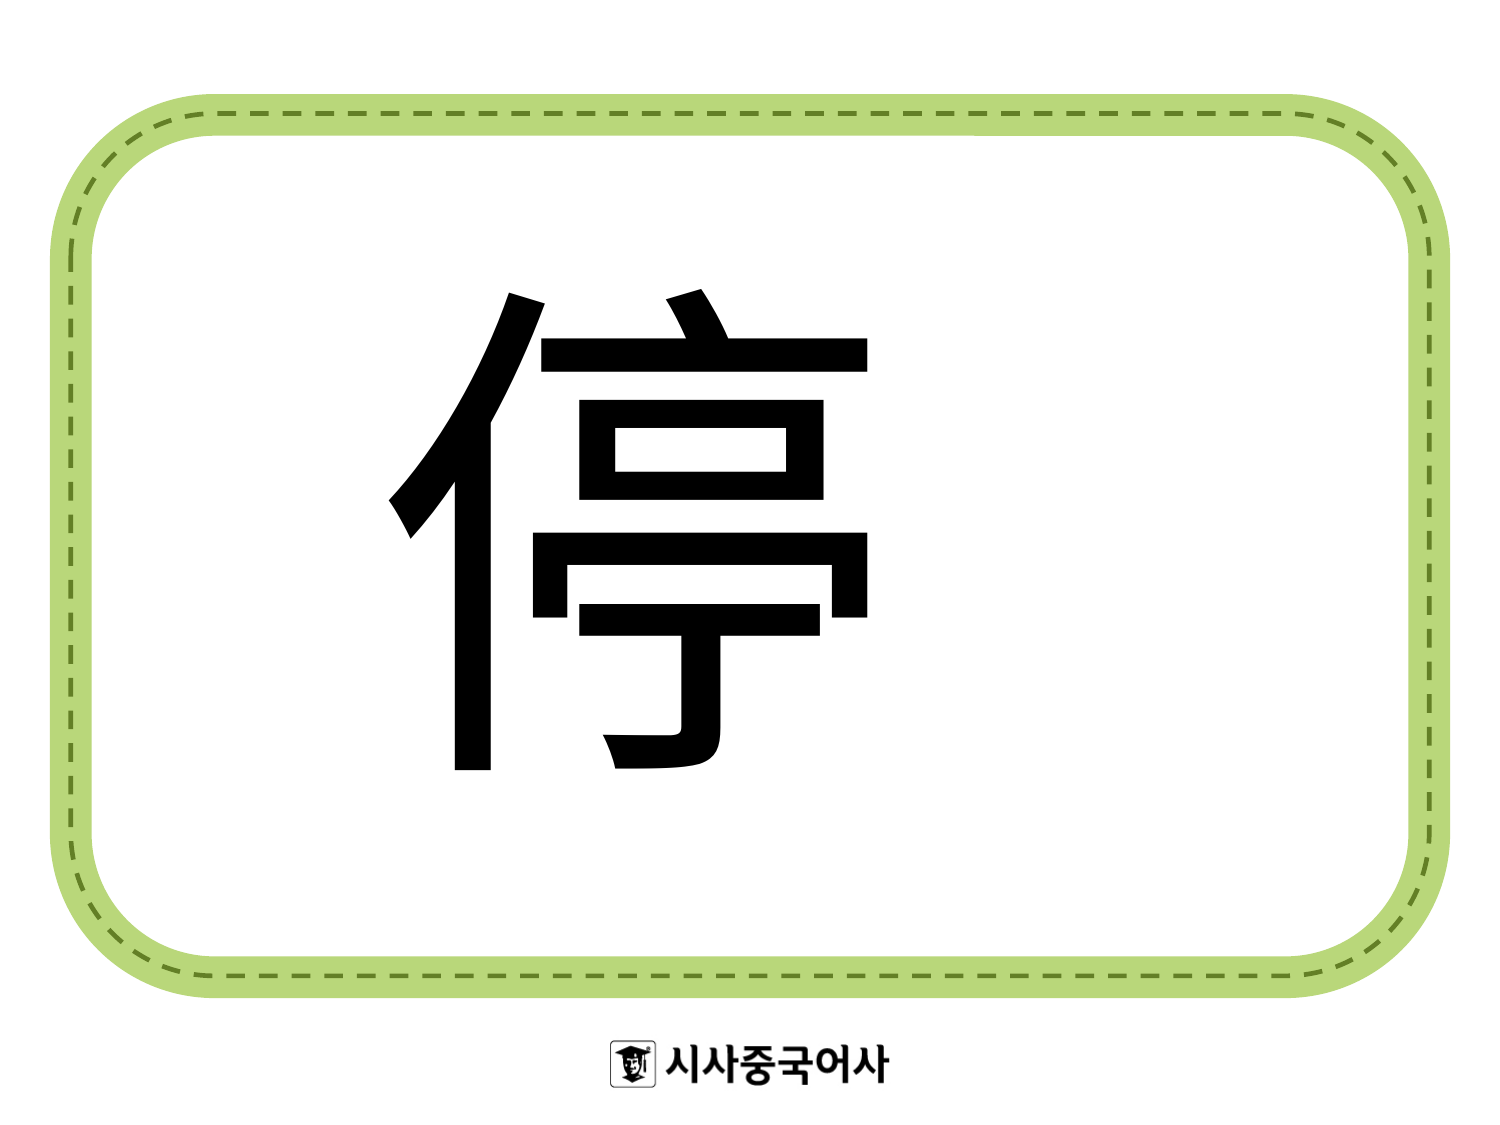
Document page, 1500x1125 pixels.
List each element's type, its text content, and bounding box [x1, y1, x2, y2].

text_box 停 [145, 189, 1354, 853]
picture [602, 1034, 898, 1094]
